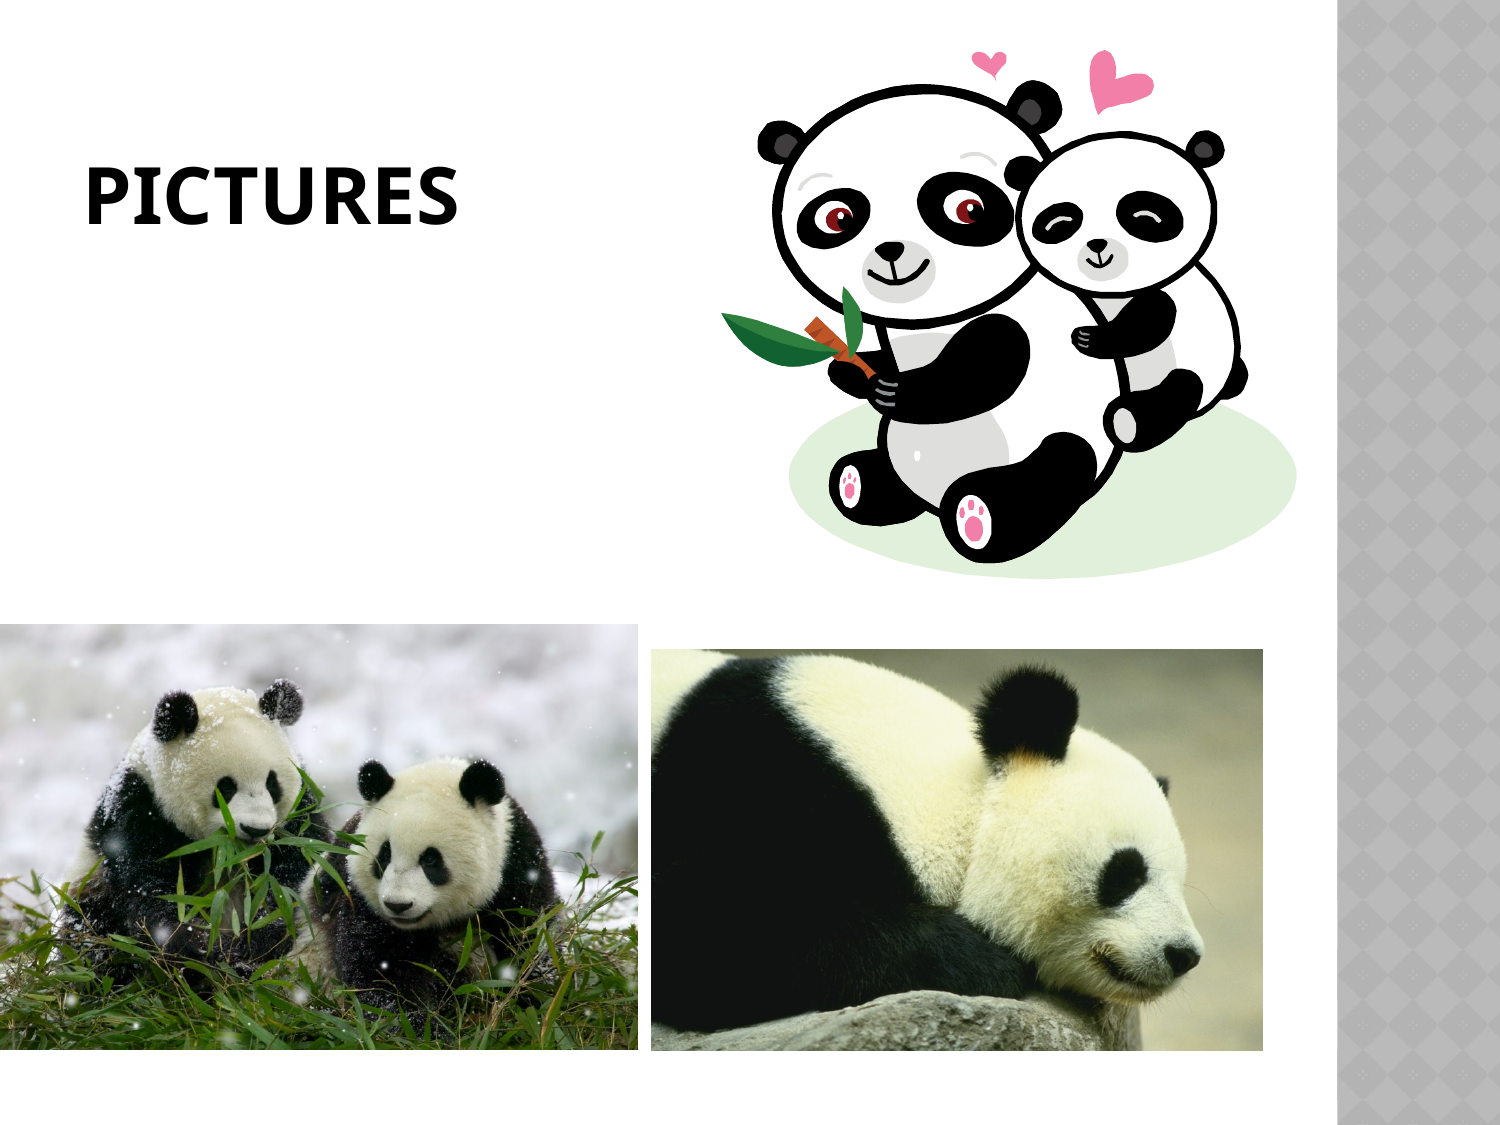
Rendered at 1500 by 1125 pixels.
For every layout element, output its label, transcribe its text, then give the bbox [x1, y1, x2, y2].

title Pictures [75, 52, 715, 240]
picture [720, 49, 1297, 580]
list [650, 649, 1263, 1051]
picture [0, 624, 638, 1050]
